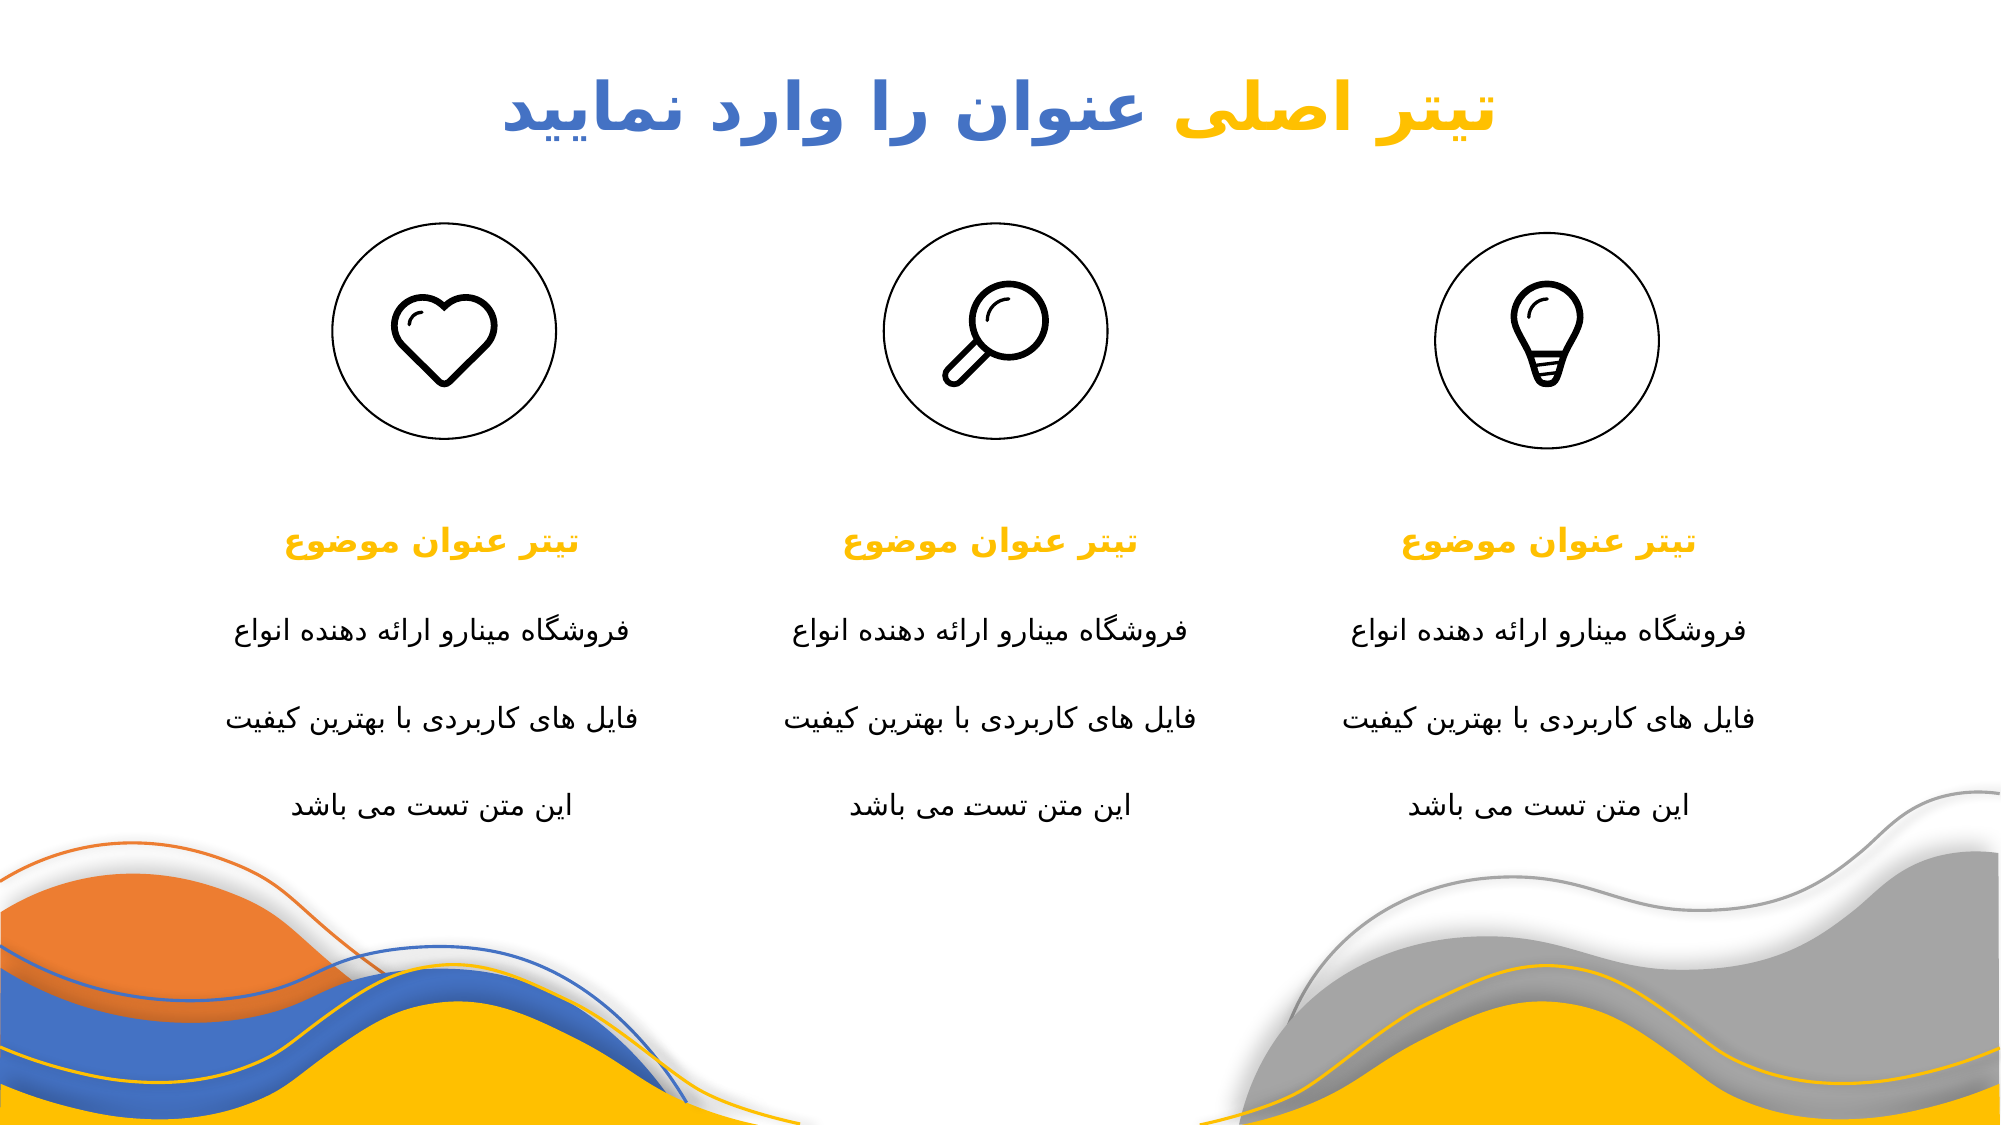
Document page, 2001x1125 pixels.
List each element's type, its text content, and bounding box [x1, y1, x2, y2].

text_box [882, 222, 1109, 440]
text_box تیتر عنوان موضوع فروشگاه مینارو ارائه دهنده انواع فایل های کاربردی با بهترین کیفیت این متن تست می باشد [193, 451, 671, 829]
text_box تیتر عنوان موضوع فروشگاه مینارو ارائه دهنده انواع فایل های کاربردی با بهترین کیفیت این متن تست می باشد [1310, 451, 1788, 829]
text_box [1510, 280, 1584, 388]
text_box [942, 280, 1049, 388]
text_box تیتر اصلی عنوان را وارد نمایید [0, 16, 2000, 151]
text_box تیتر عنوان موضوع فروشگاه مینارو ارائه دهنده انواع فایل های کاربردی با بهترین کیفیت این متن تست می باشد [751, 451, 1229, 829]
text_box [1434, 231, 1660, 450]
text_box [331, 222, 558, 440]
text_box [390, 294, 498, 388]
